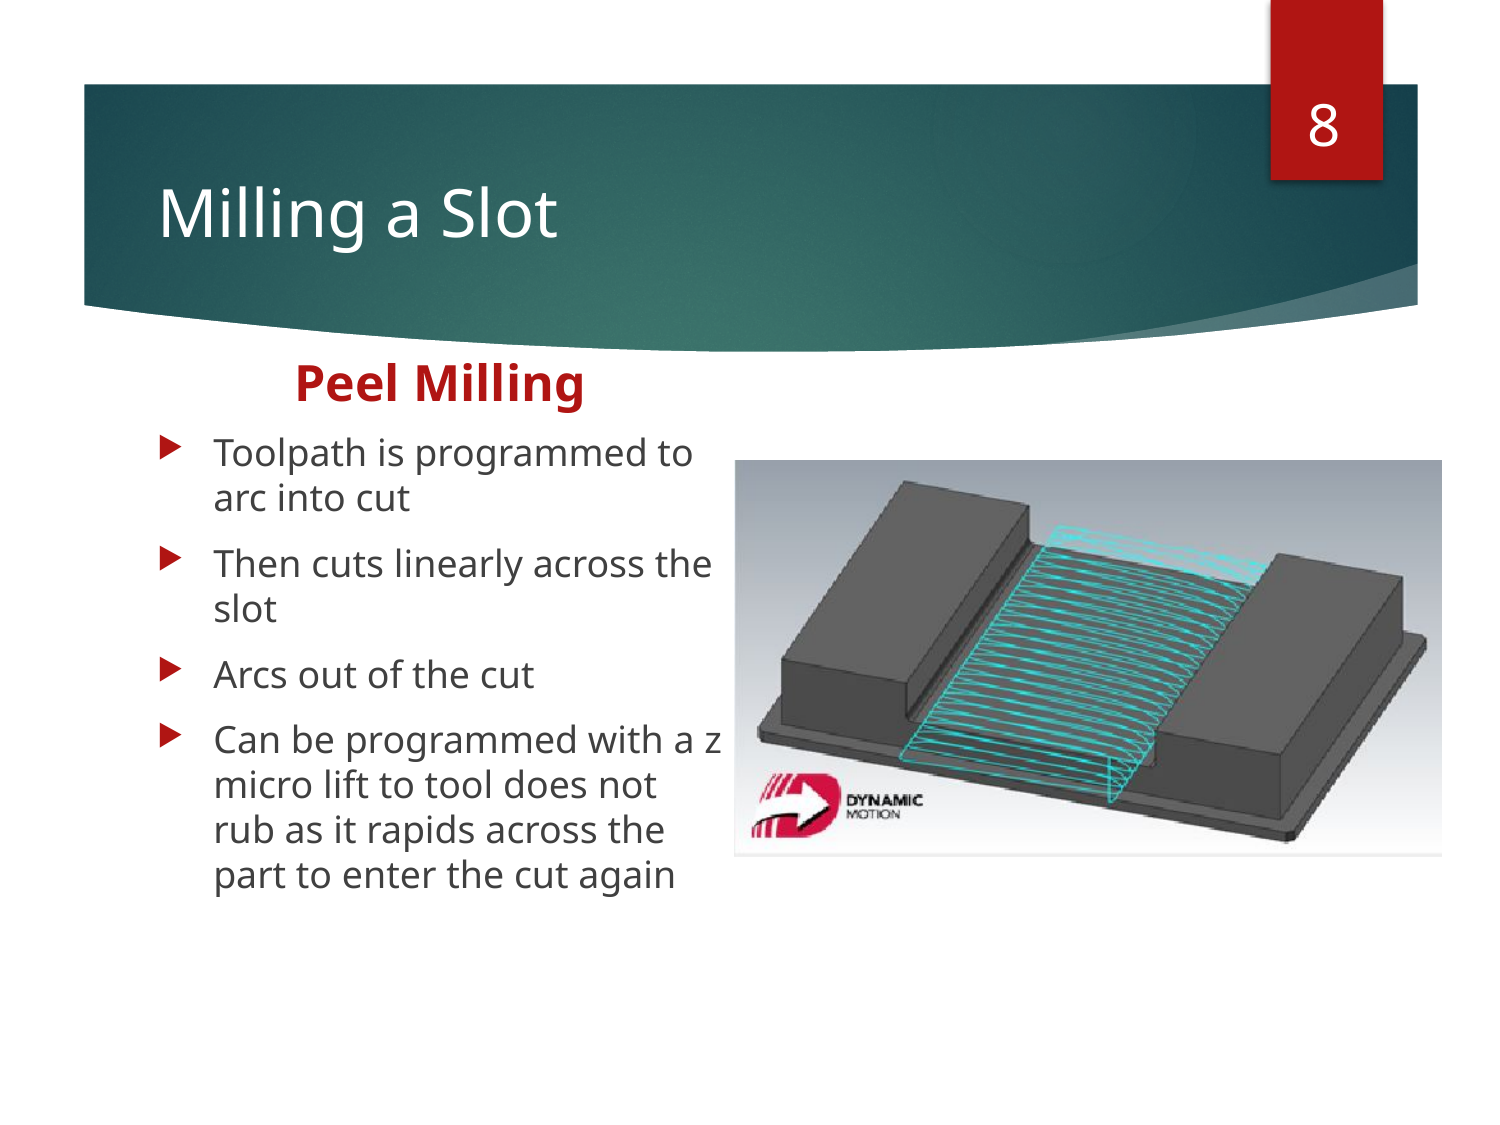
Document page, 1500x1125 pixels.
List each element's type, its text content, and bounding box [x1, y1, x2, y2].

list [733, 460, 1443, 858]
slide_number 8 [1259, 48, 1390, 175]
list Toolpath is programmed to arc into cut Then cuts linearly across the slot Arcs out of the cut Can be programmed with a z micro lift to tool does not rub as it rapids across the part to enter the cut again [142, 421, 739, 1052]
title Milling a Slot [142, 152, 1183, 269]
list Peel Milling [142, 294, 739, 420]
